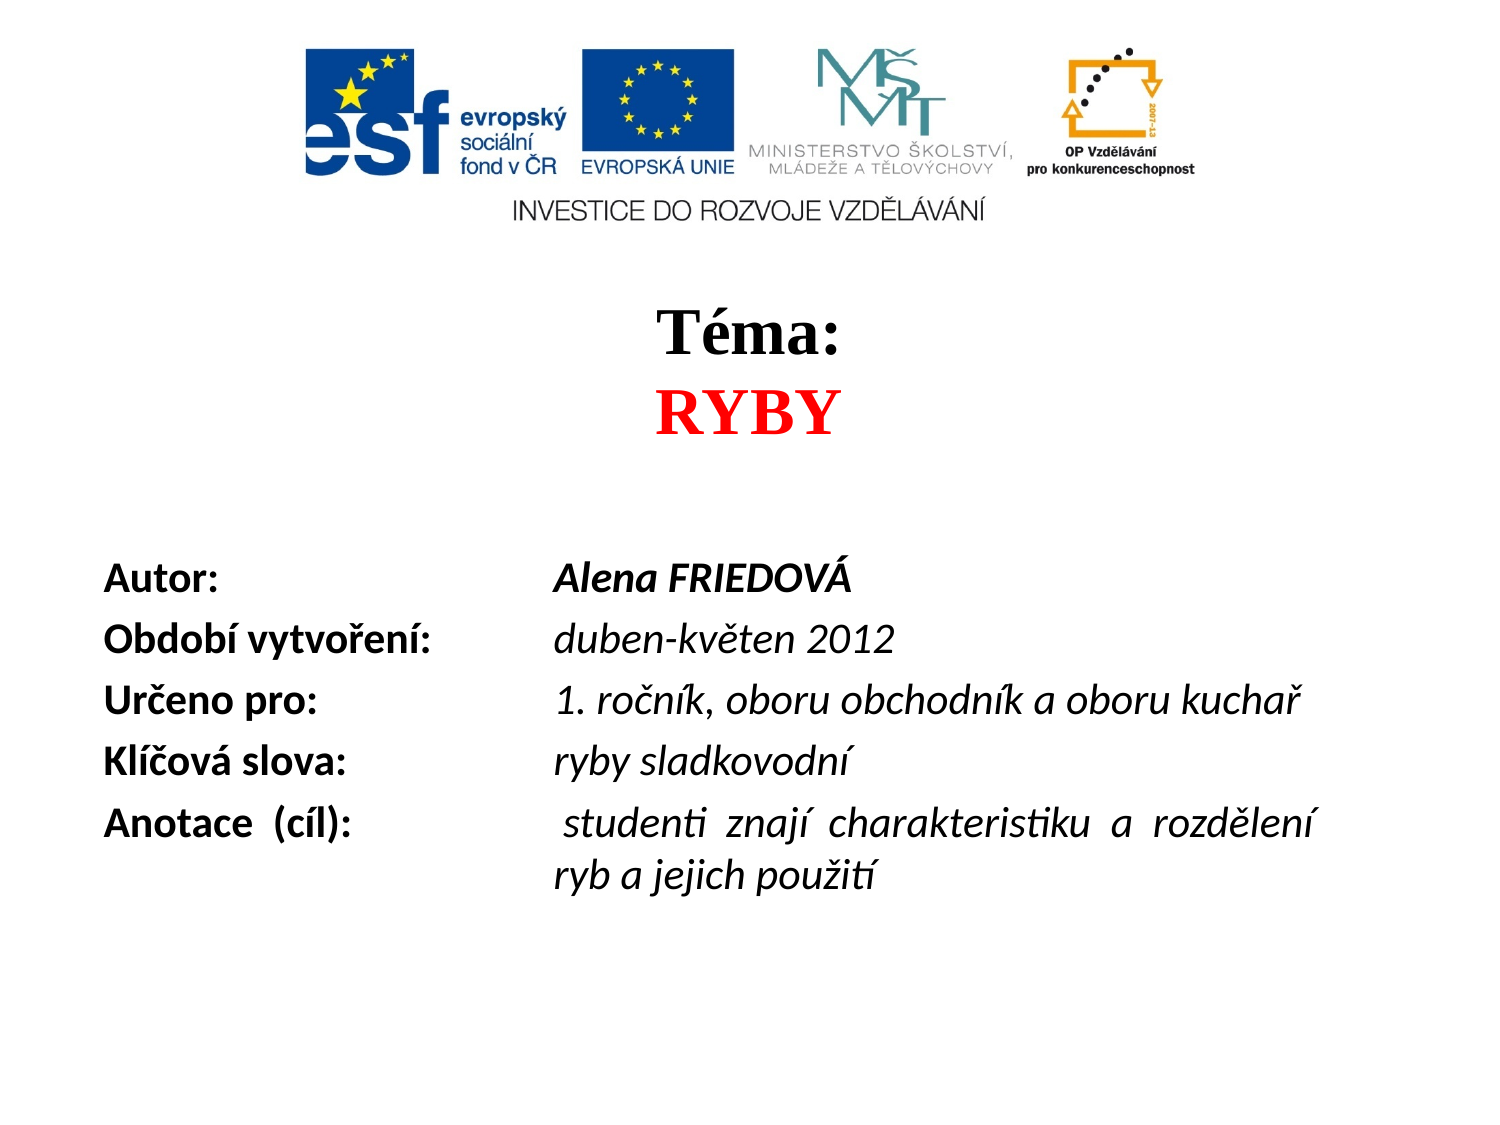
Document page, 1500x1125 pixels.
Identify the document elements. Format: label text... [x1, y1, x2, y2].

title Téma: RYBY [112, 278, 1388, 457]
picture [277, 30, 1223, 238]
subtitle Autor: Alena FRIEDOVÁ Období vytvoření: duben-květen 2012 Určeno pro: 1. ročník, oboru obchodník a oboru kuchař Klíčová slova: ryby sladkovodní Anotace (cíl): studenti znají charakteristiku a rozdělení ryb a jejich použití [88, 479, 1376, 1024]
